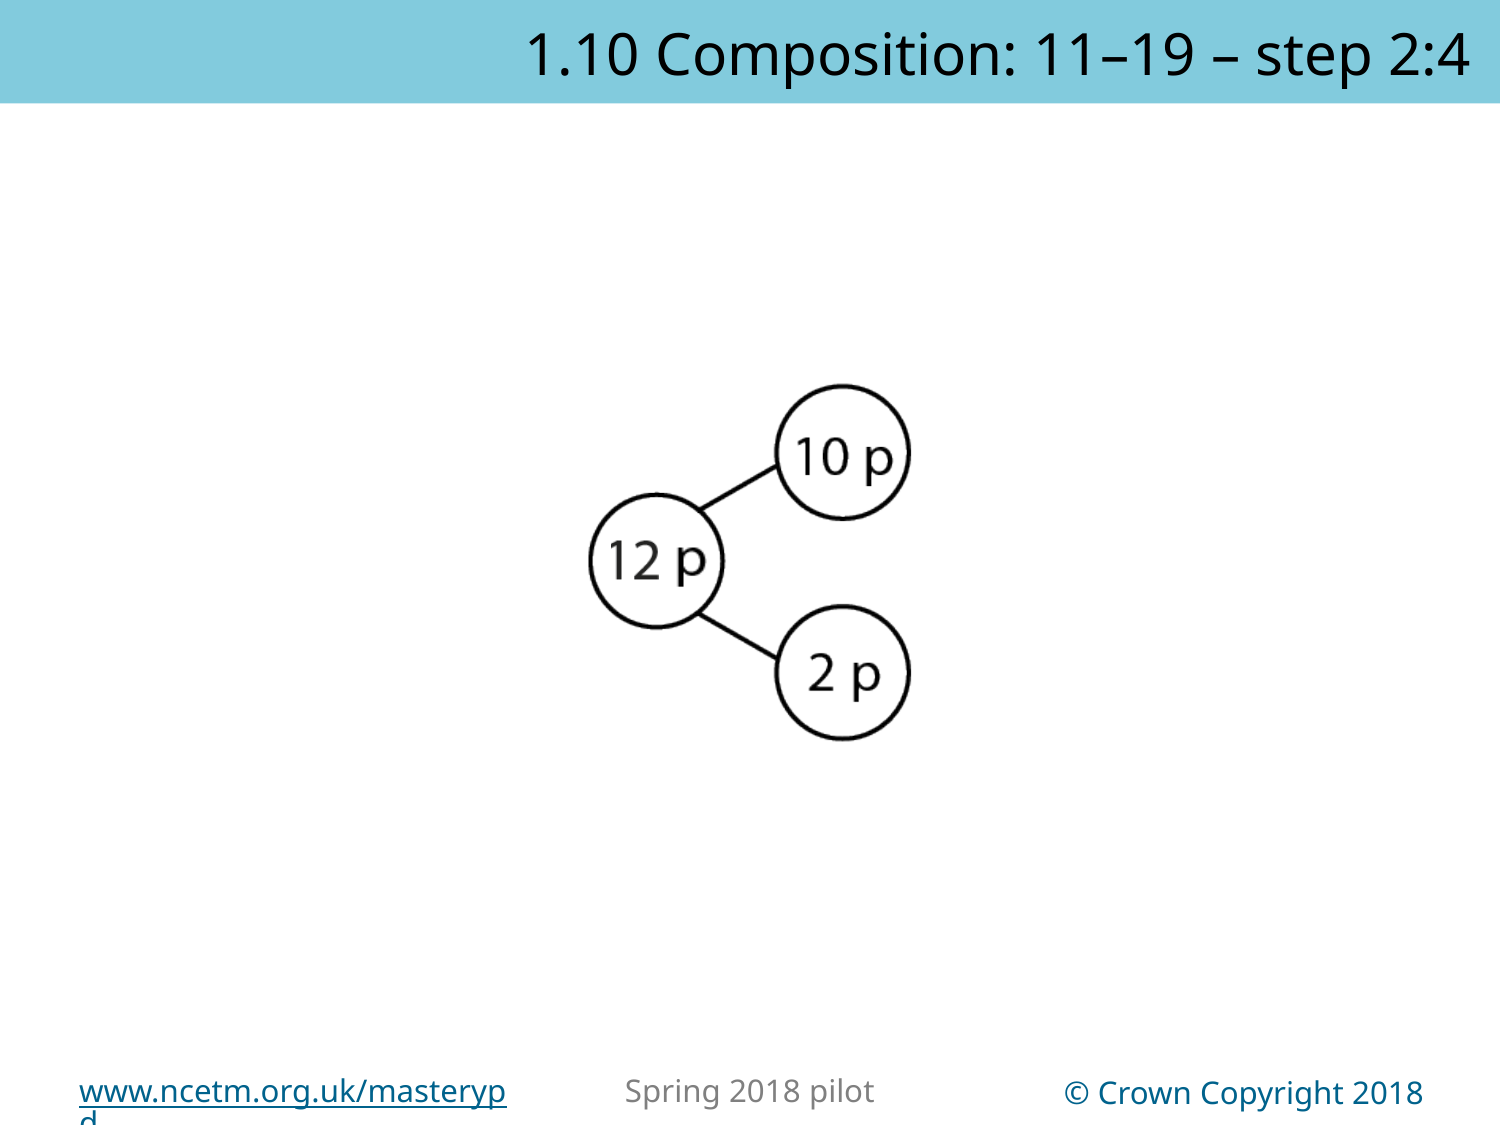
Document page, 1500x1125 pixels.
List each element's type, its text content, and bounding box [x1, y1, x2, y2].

list 1.10 Composition: 11–19 – step 2:4 [0, 0, 1500, 104]
picture [96, 374, 1404, 751]
